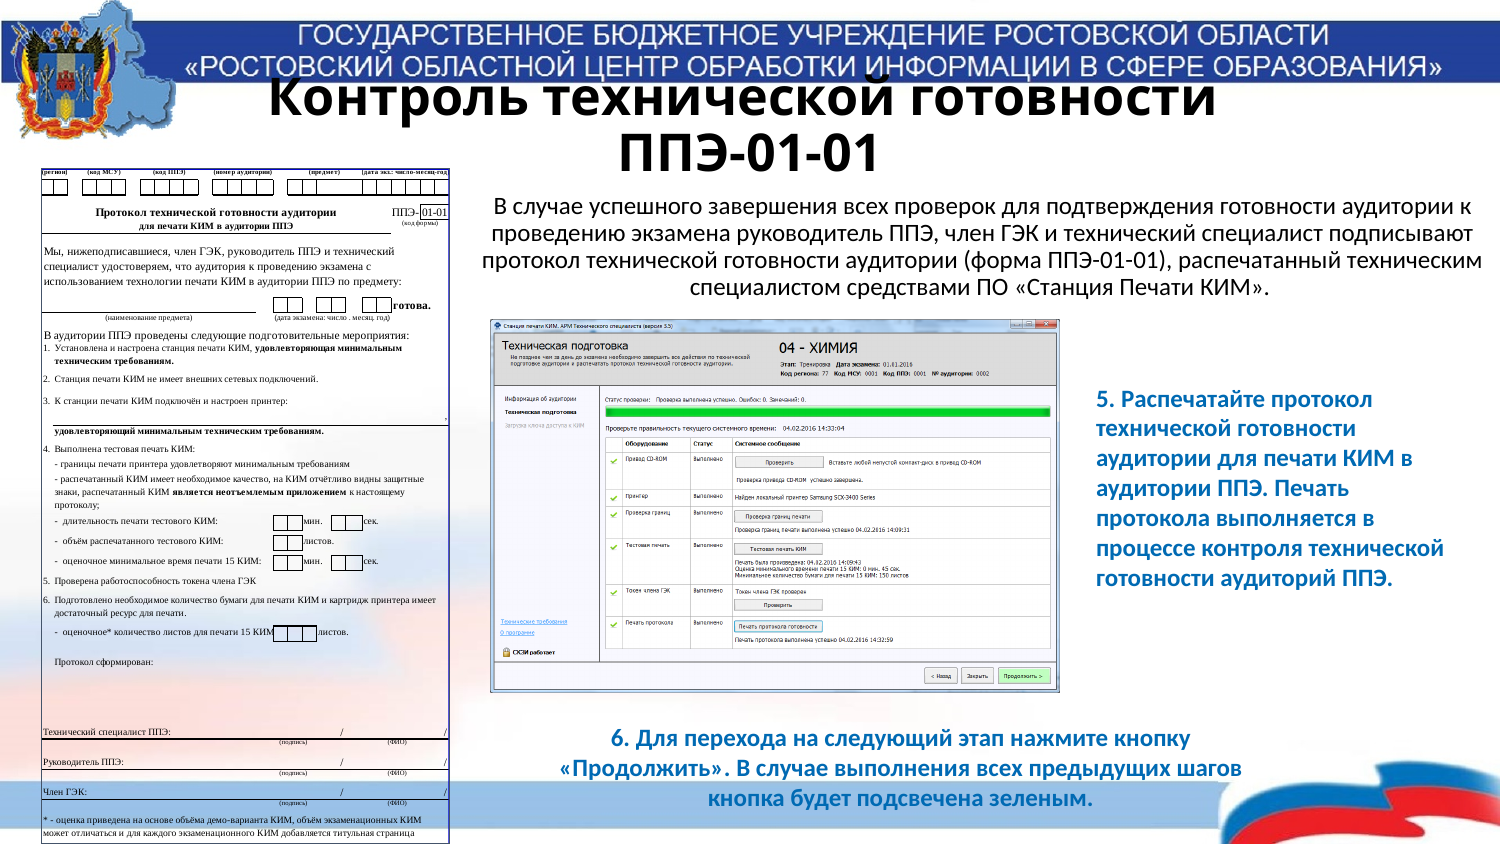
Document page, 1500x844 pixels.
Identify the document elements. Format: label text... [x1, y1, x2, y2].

title Контроль технической готовности ППЭ-01-01 [103, 44, 1397, 208]
text_box 6. Для перехода на следующий этап нажмите кнопку «Продолжить». В случае выполнения всех предыдущих шагов кнопка будет подсвечена зеленым. [526, 713, 1277, 819]
picture [0, 0, 1500, 844]
list В случае успешного завершения всех проверок для подтверждения готовности аудитории к проведению экзамена руководитель ППЭ, член ГЭК и технический специалист подписывают протокол технической готовности аудитории (форма ППЭ-01-01), распечатанный техническим специалистом средствами ПО «Станция Печати КИМ». [466, 187, 1500, 318]
text_box 5. Распечатайте протокол технической готовности аудитории для печати КИМ в аудитории ППЭ. Печать протокола выполняется в процессе контроля технической готовности аудиторий ППЭ. [1081, 374, 1472, 599]
